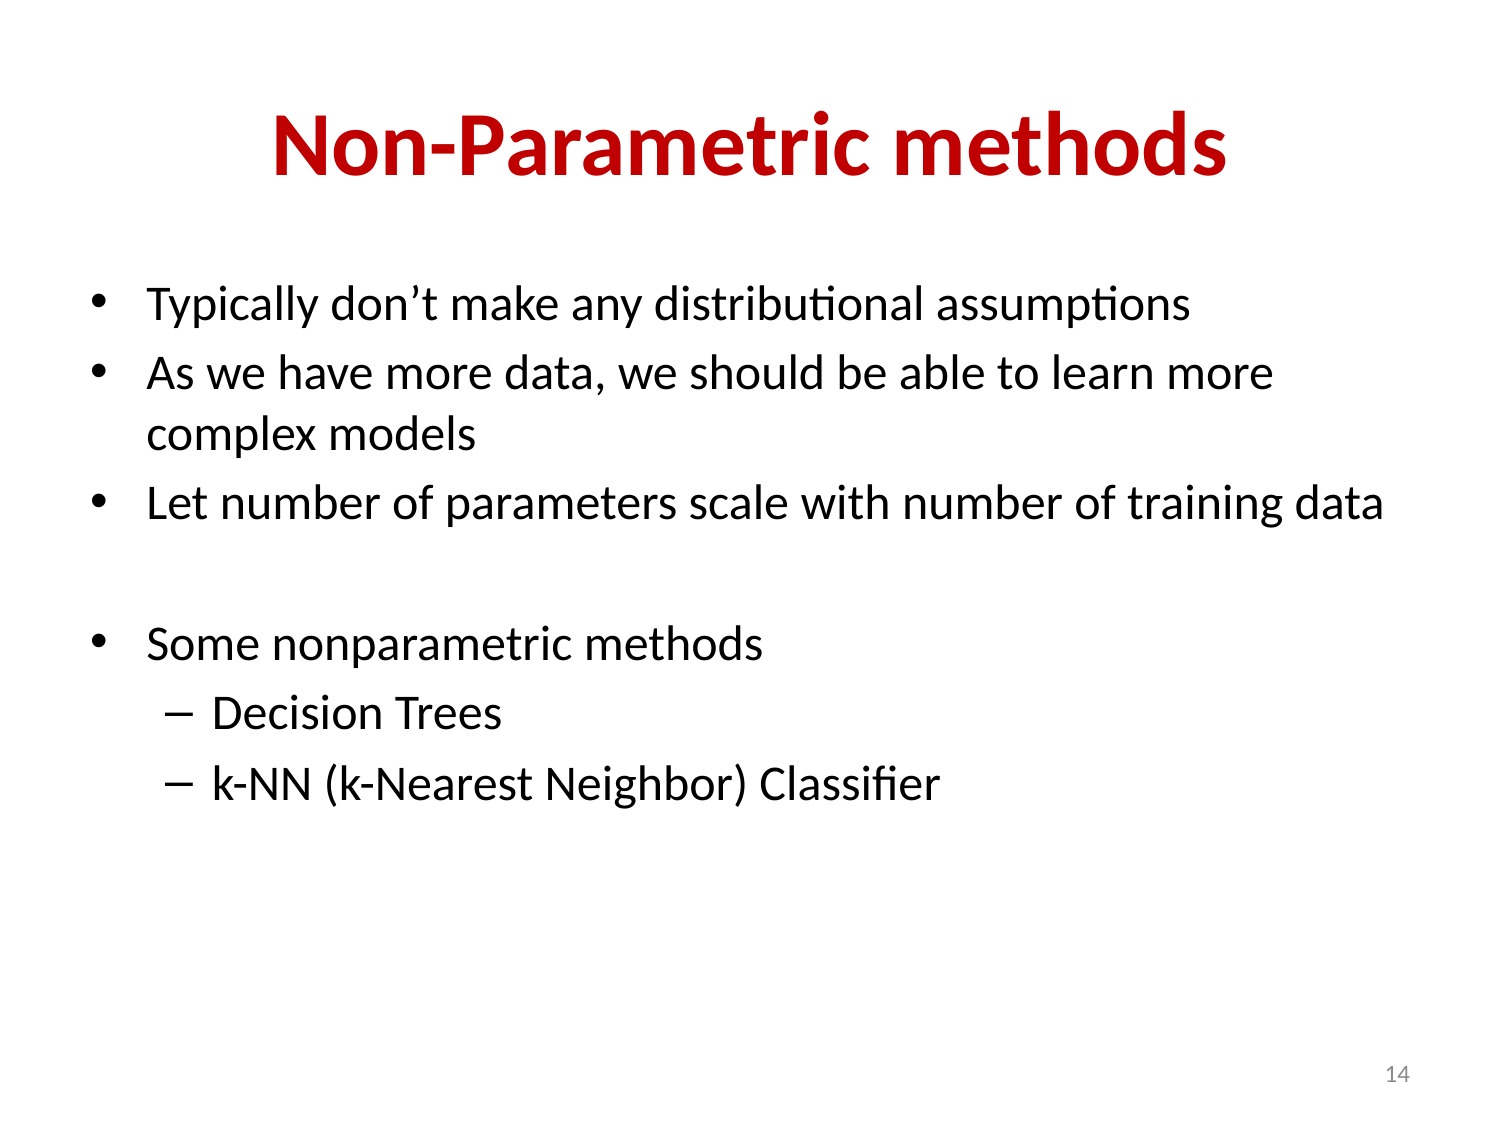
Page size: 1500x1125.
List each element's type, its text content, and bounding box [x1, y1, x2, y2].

slide_number 14 [1074, 1042, 1425, 1103]
title Non-Parametric methods [75, 45, 1425, 233]
list Typically don’t make any distributional assumptions As we have more data, we should be able to learn more complex models Let number of parameters scale with number of training data Some nonparametric methods Decision Trees k-NN (k-Nearest Neighbor) Classifier [75, 262, 1425, 1005]
